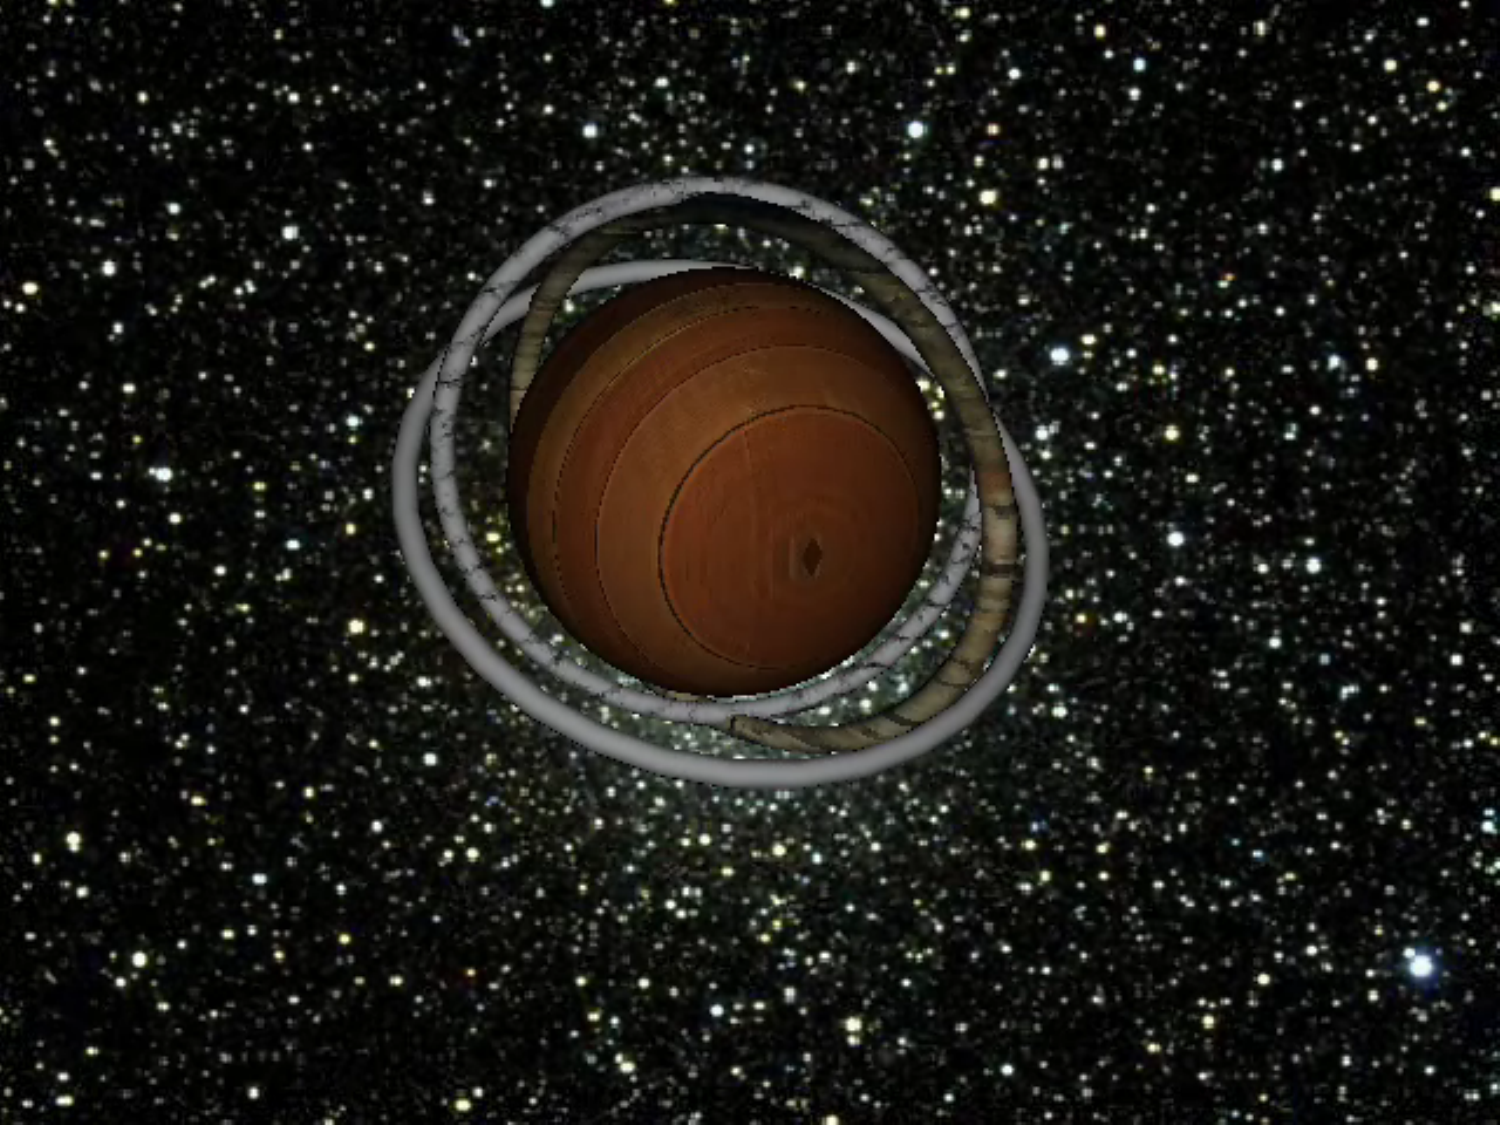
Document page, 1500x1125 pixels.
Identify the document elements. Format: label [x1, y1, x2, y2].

text_box [0, 0, 1500, 1125]
